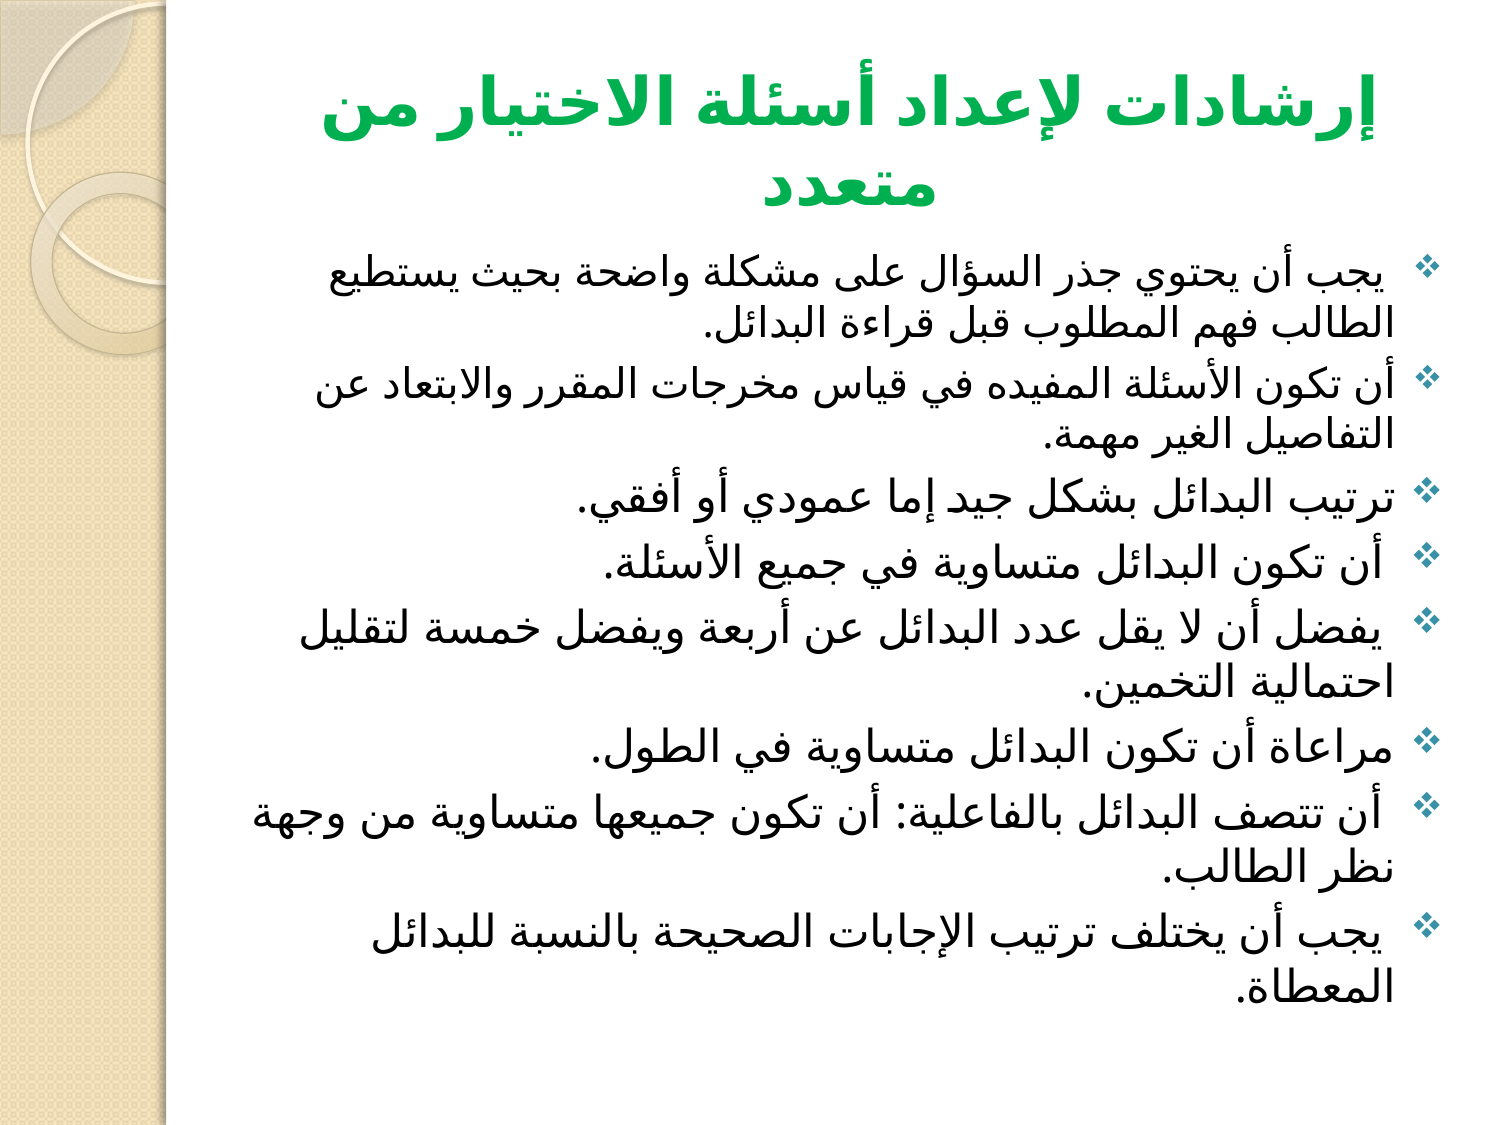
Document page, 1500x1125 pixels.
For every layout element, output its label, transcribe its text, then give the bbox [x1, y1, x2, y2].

list يجب أن يحتوي جذر السؤال على مشكلة واضحة بحيث يستطيع الطالب فهم المطلوب قبل قراءة البدائل. أن تكون الأسئلة المفيده في قياس مخرجات المقرر والابتعاد عن التفاصيل الغير مهمة. ترتيب البدائل بشكل جيد إما عمودي أو أفقي. أن تكون البدائل متساوية في جميع الأسئلة. يفضل أن لا يقل عدد البدائل عن أربعة ويفضل خمسة لتقليل احتمالية التخمين. مراعاة أن تكون البدائل متساوية في الطول. أن تتصف البدائل بالفاعلية: أن تكون جميعها متساوية من وجهة نظر الطالب. يجب أن يختلف ترتيب الإجابات الصحيحة بالنسبة للبدائل المعطاة. [235, 237, 1466, 1025]
title إرشادات لإعداد أسئلة الاختيار من متعدد [235, 45, 1466, 233]
